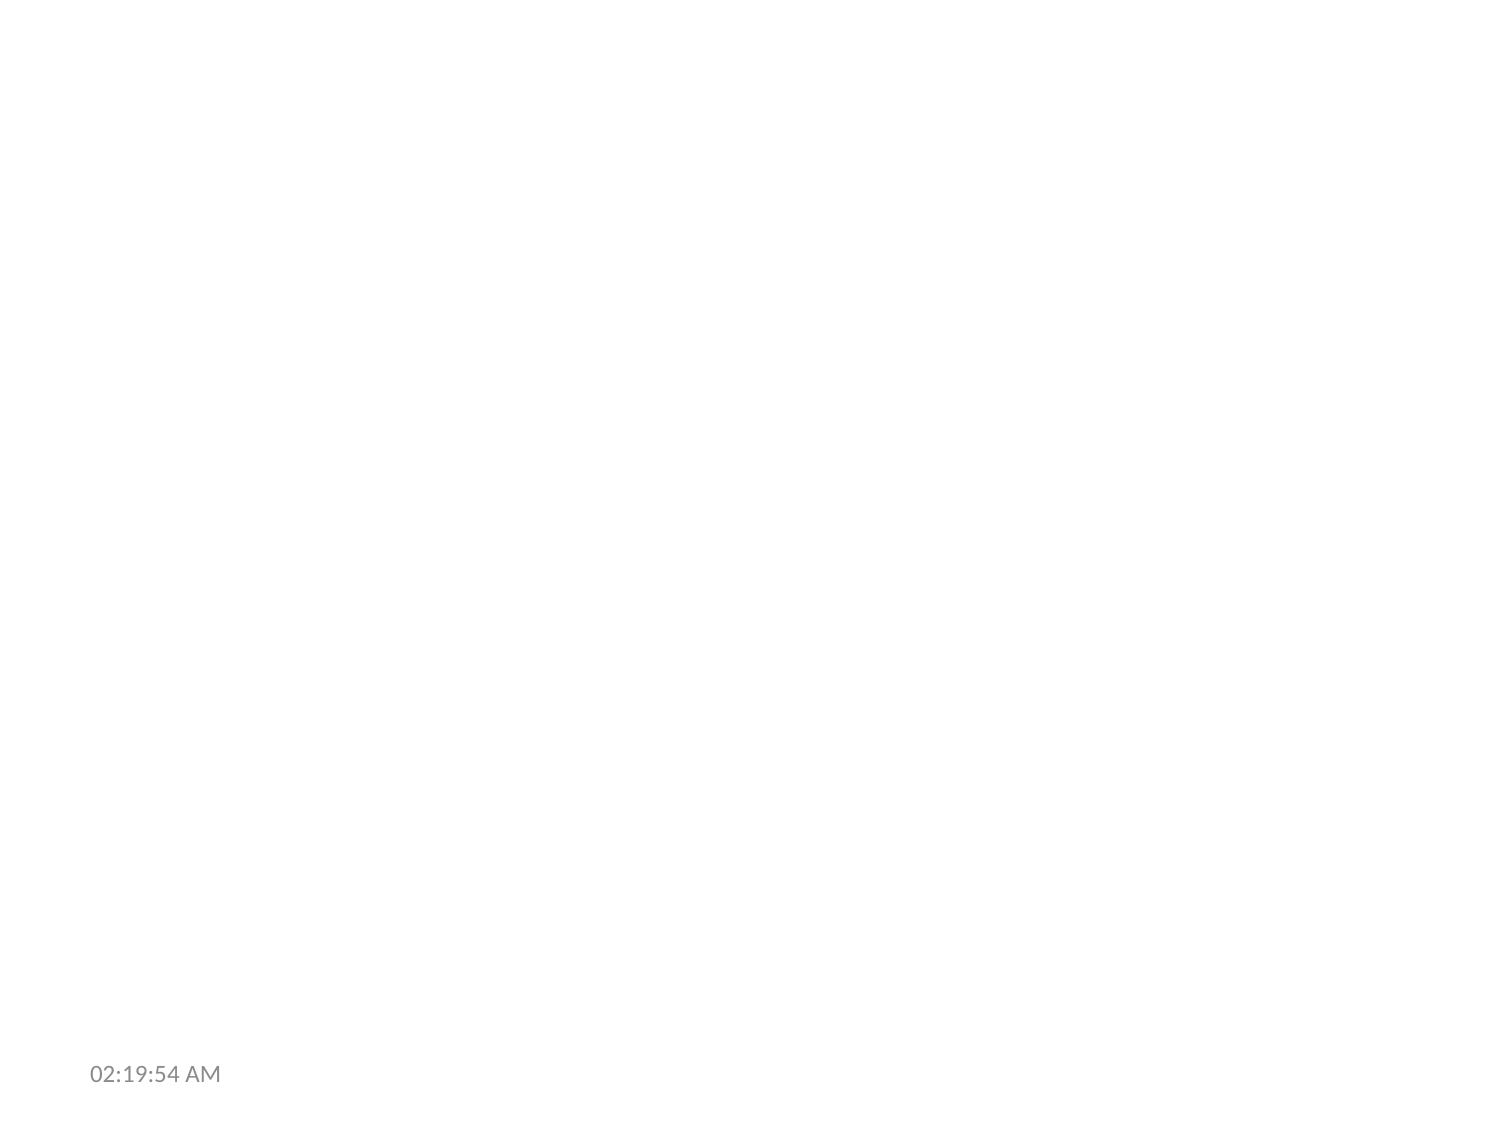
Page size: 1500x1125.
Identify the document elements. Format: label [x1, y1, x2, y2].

slide_number [75, 1042, 425, 1103]
